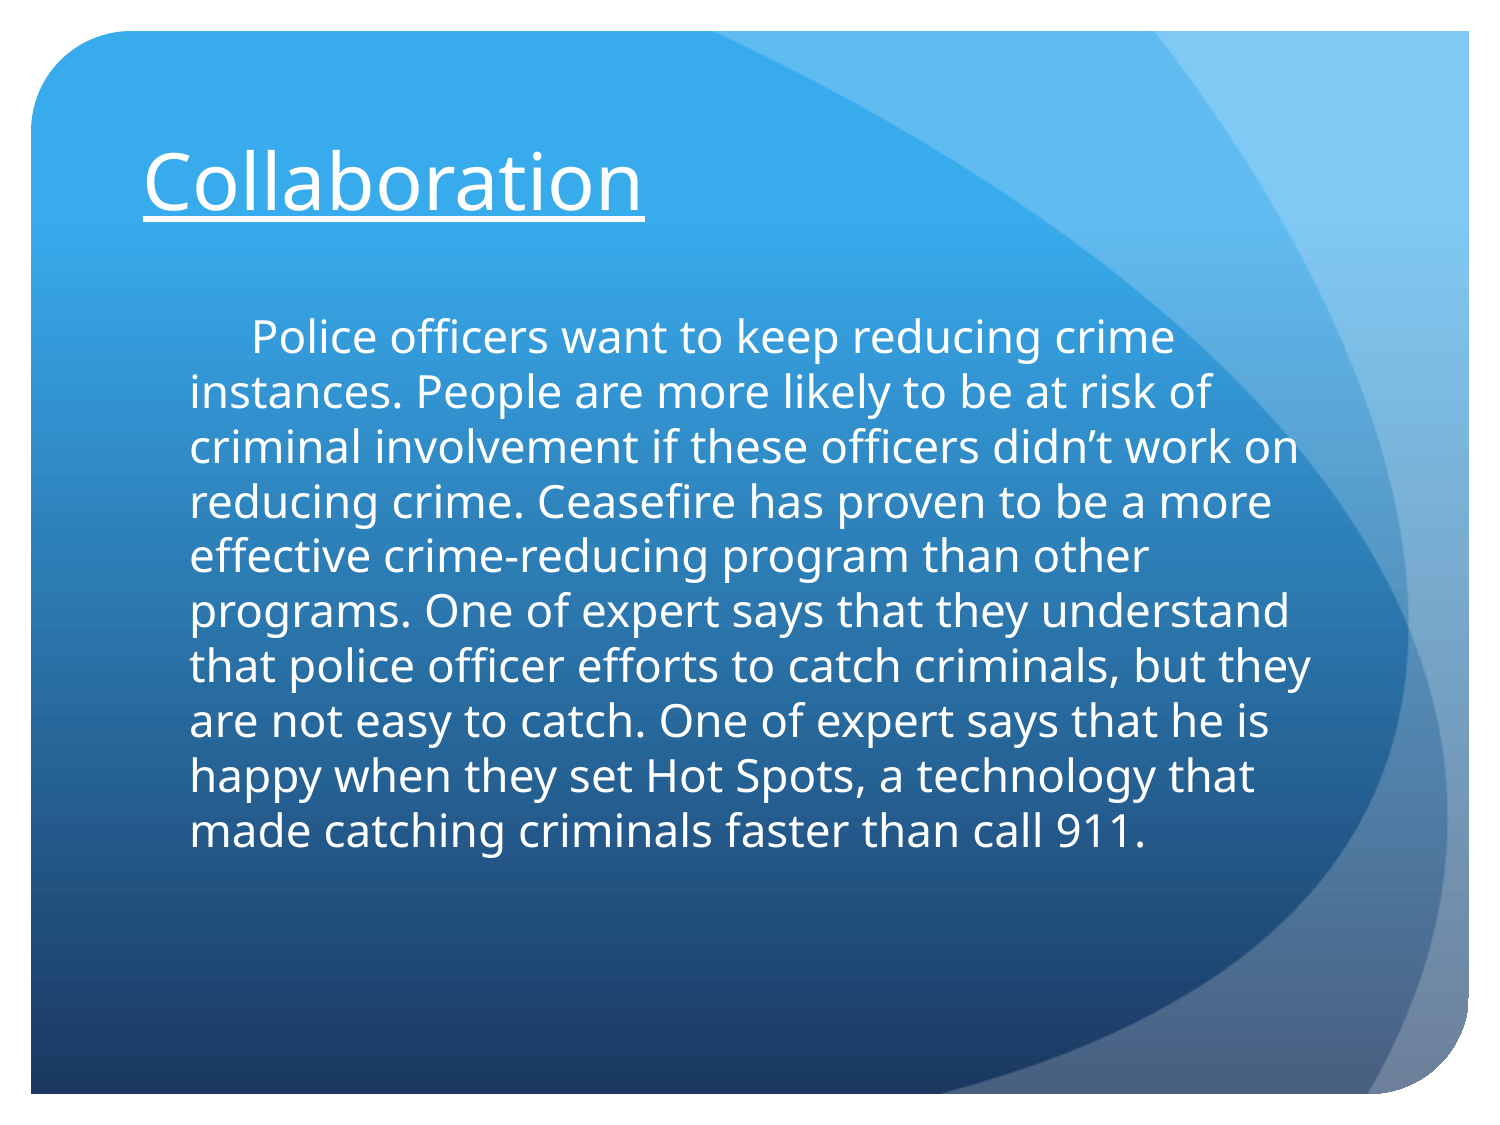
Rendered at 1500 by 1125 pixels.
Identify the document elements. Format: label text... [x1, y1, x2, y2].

picture [24, 30, 1473, 1094]
title Collaboration [127, 62, 1372, 234]
list Police officers want to keep reducing crime instances. People are more likely to be at risk of criminal involvement if these officers didn’t work on reducing crime. Ceasefire has proven to be a more effective crime-reducing program than other programs. One of expert says that they understand that police officer efforts to catch criminals, but they are not easy to catch. One of expert says that he is happy when they set Hot Spots, a technology that made catching criminals faster than call 911. [127, 299, 1372, 991]
